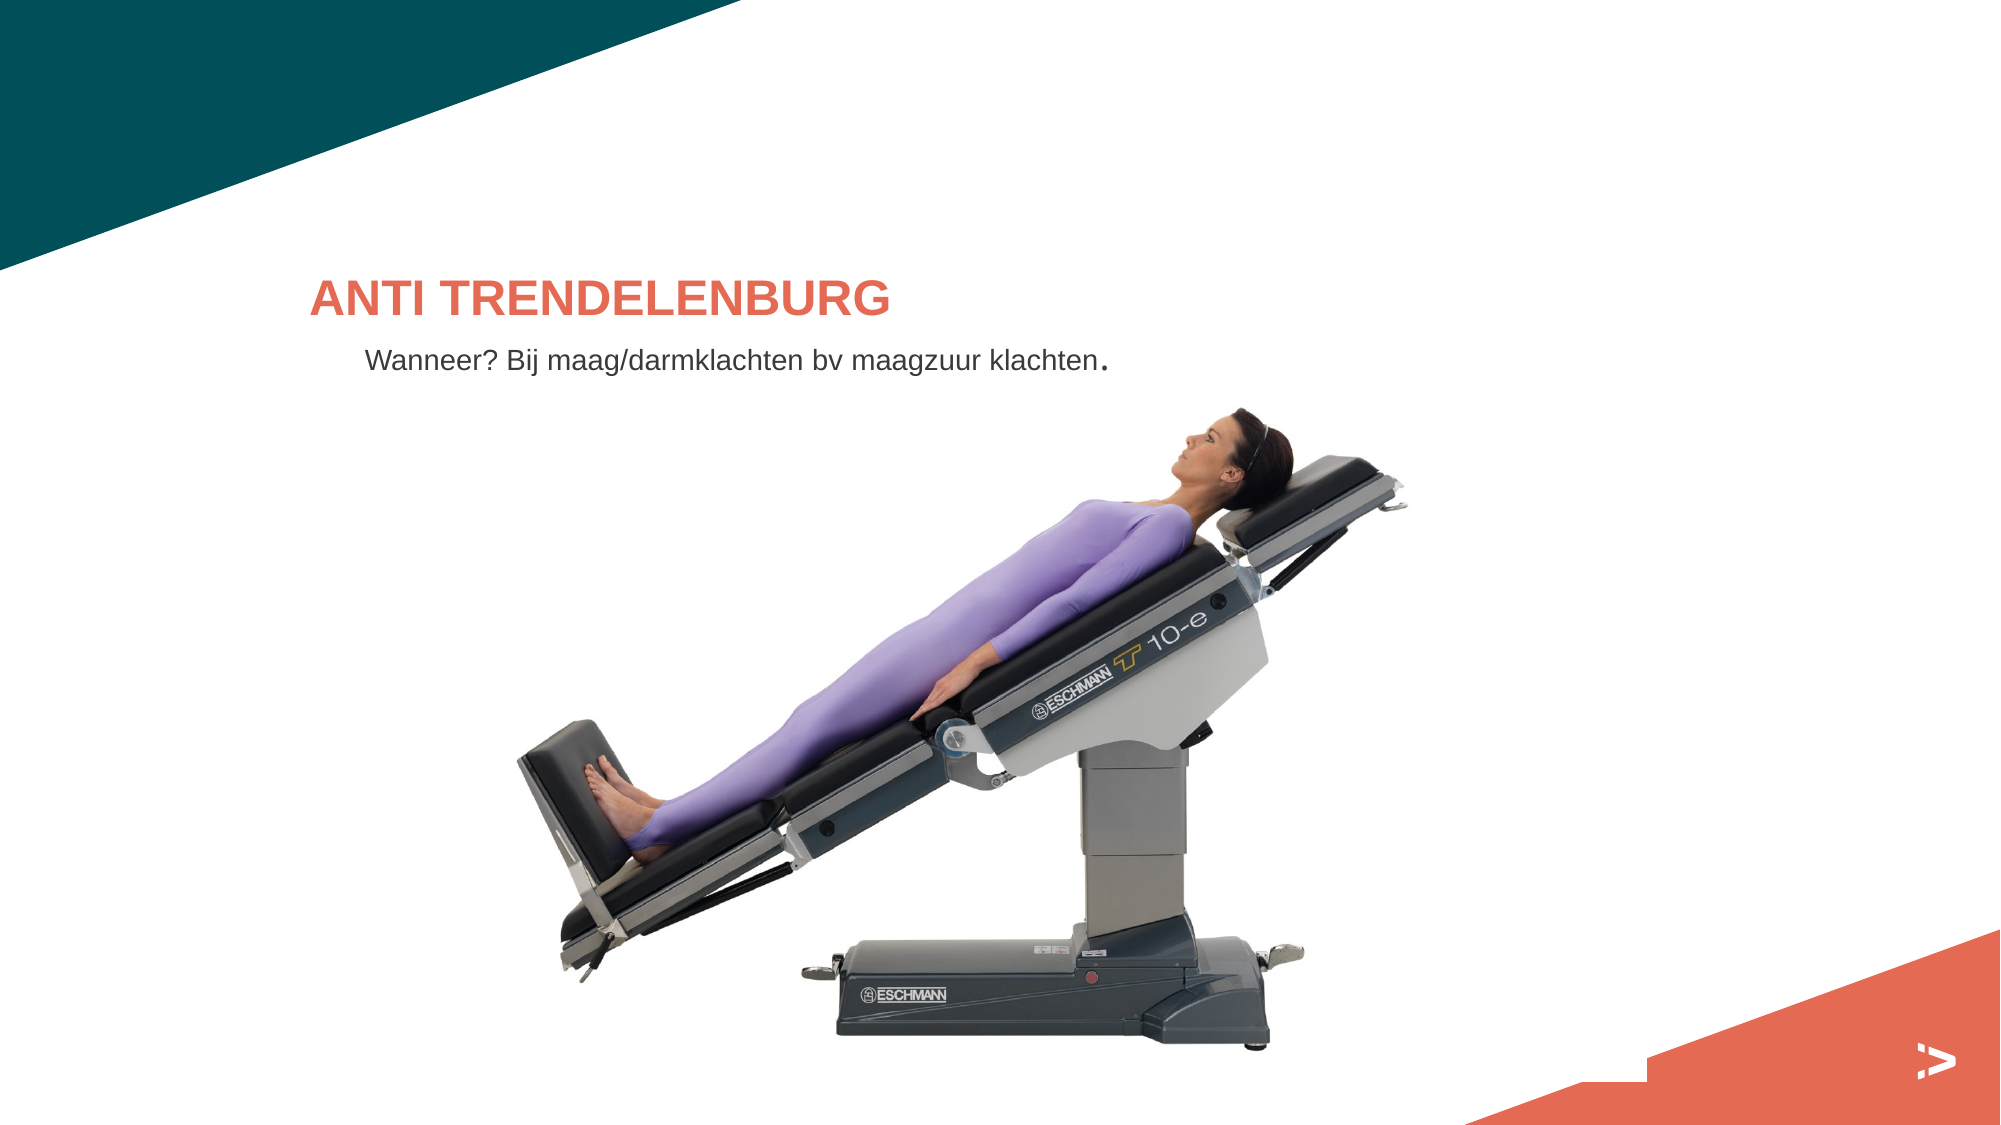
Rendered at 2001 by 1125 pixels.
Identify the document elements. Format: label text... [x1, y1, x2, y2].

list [264, 368, 1647, 1082]
text_box Wanneer? Bij maag/darmklachten bv maagzuur klachten. [350, 325, 1500, 368]
title Anti Trendelenburg [309, 236, 1863, 326]
